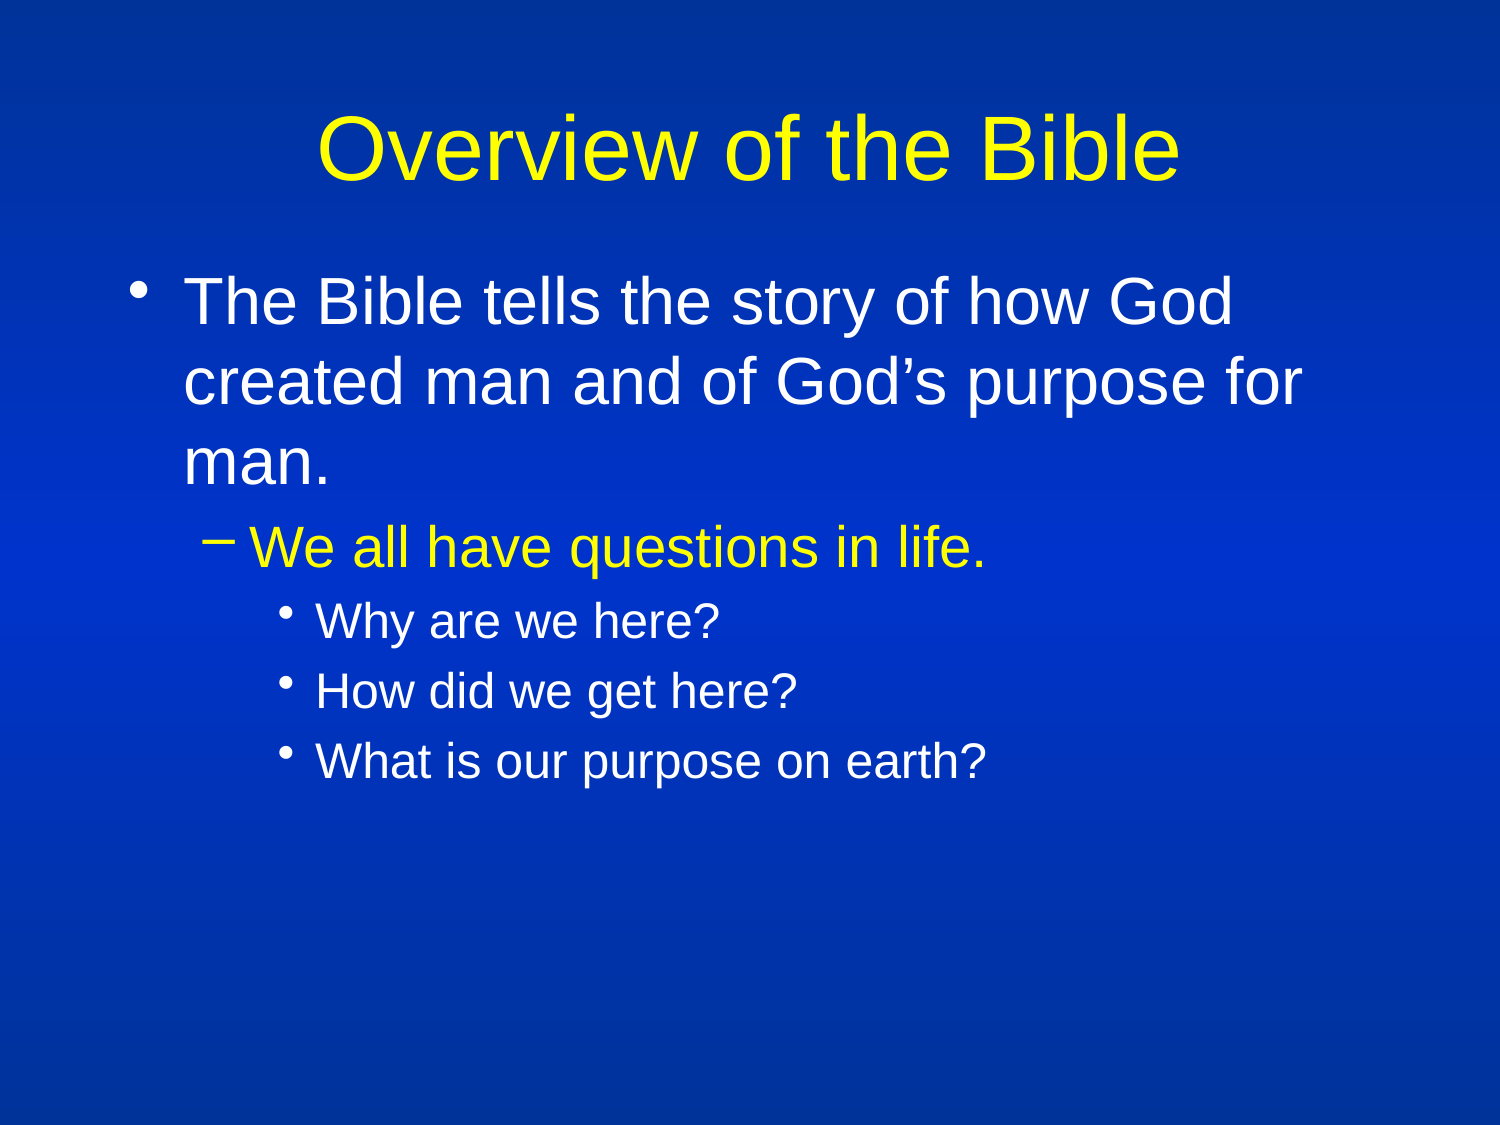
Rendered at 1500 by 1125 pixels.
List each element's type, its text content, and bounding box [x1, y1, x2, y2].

title Overview of the Bible [112, 50, 1388, 238]
list The Bible tells the story of how God created man and of God’s purpose for man. We all have questions in life. Why are we here? How did we get here? What is our purpose on earth? [112, 249, 1388, 1063]
